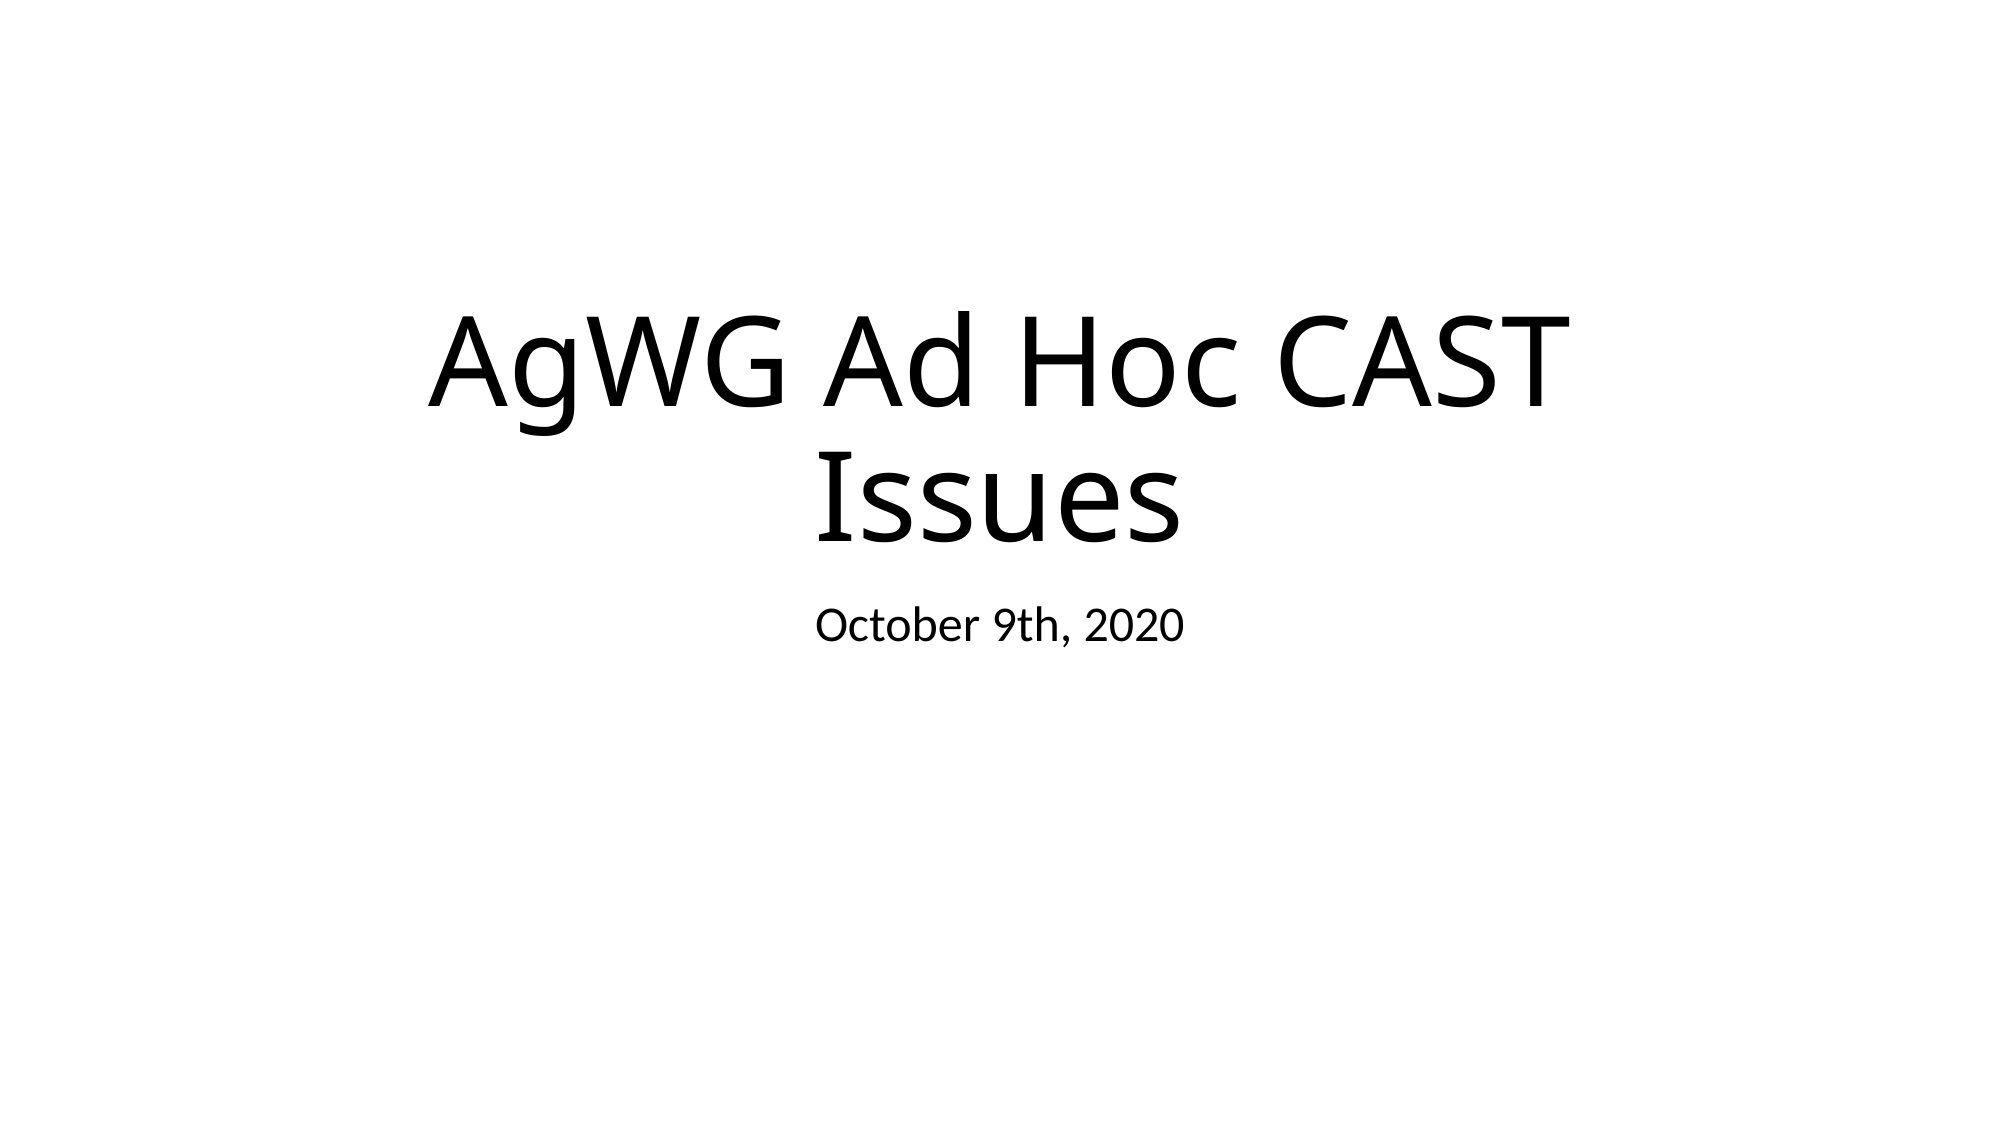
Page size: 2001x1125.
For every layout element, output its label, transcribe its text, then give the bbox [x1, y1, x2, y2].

title AgWG Ad Hoc CAST Issues [249, 184, 1750, 576]
subtitle October 9th, 2020 [249, 590, 1750, 863]
